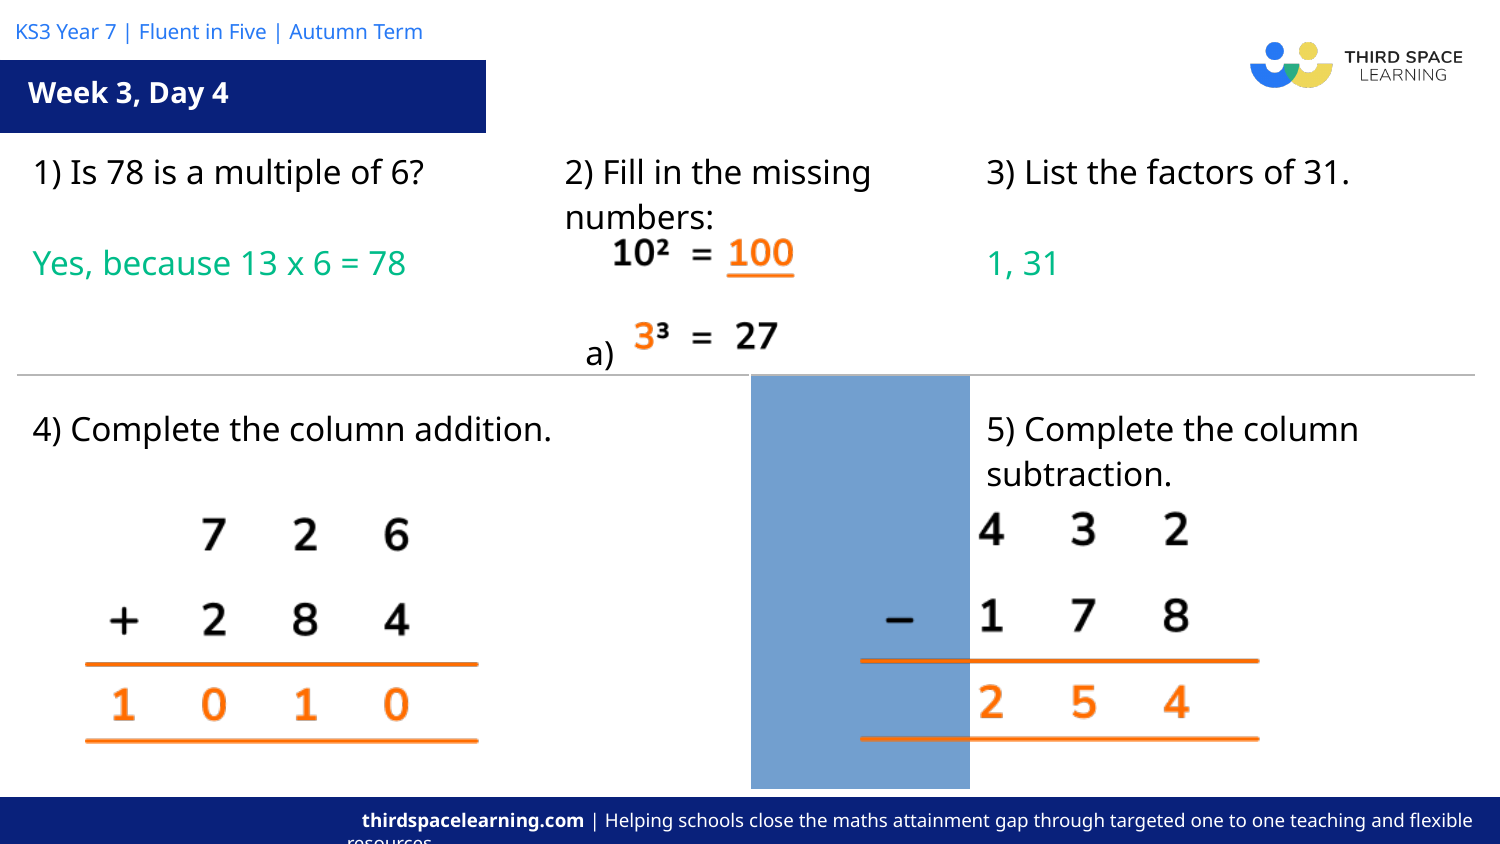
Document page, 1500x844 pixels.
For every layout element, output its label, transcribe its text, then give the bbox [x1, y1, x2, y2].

picture [85, 505, 480, 744]
table_header 1) Is 78 is a multiple of 6? Yes, because 13 x 6 = 78 [19, 142, 549, 374]
table_header 3) List the factors of 31. 1, 31 [972, 142, 1474, 374]
text_box Week 3, Day 4 [13, 59, 383, 125]
picture [610, 228, 795, 362]
picture [1250, 33, 1465, 99]
table_header 2) Fill in the missing numbers: [550, 142, 970, 374]
table_cell 5) Complete the column subtraction. [972, 376, 1474, 788]
picture [860, 499, 1261, 742]
table_cell 4) Complete the column addition. [19, 376, 749, 788]
